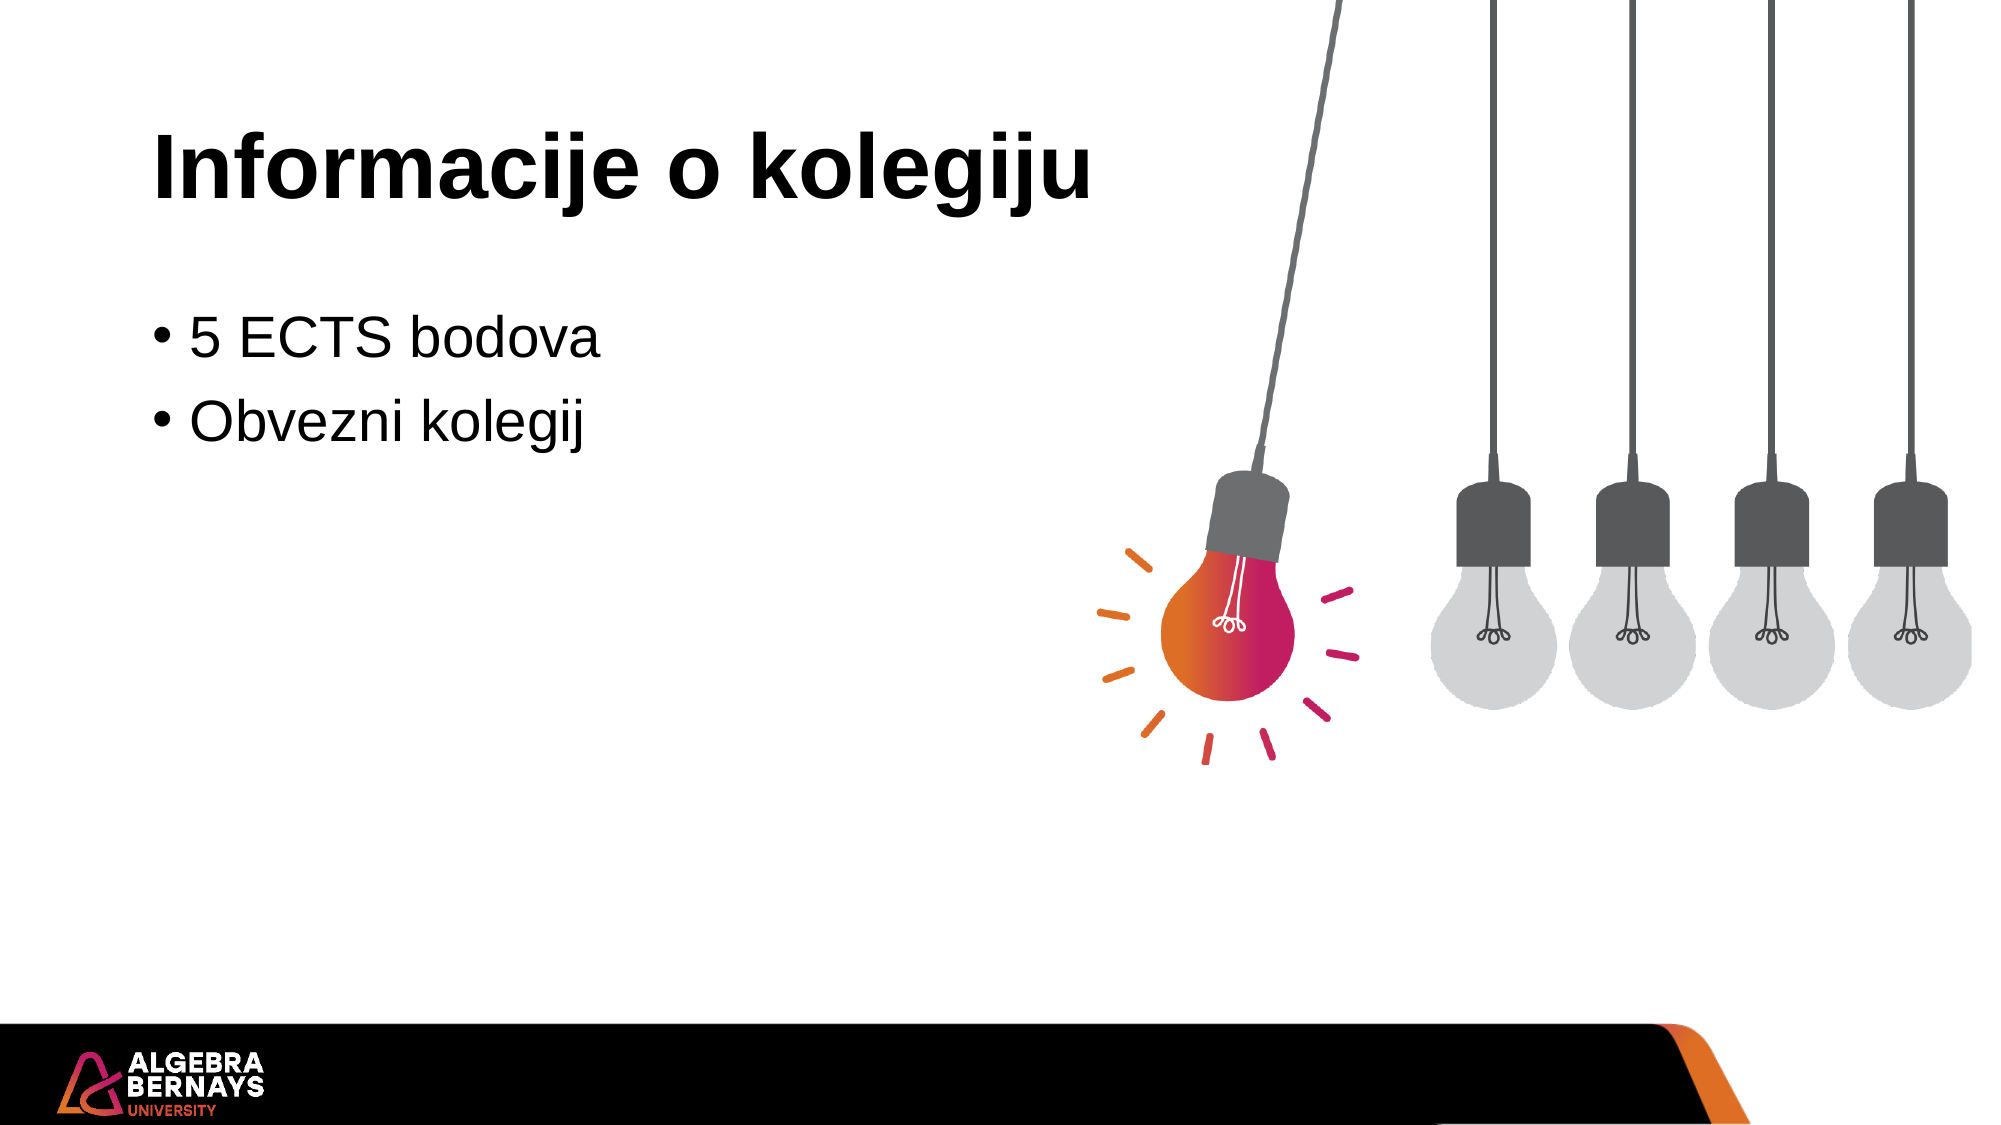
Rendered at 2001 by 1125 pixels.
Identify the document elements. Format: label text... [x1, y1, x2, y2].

list 5 ECTS bodova Obvezni kolegij [137, 299, 1863, 1014]
picture [0, 1023, 1958, 1125]
picture [1096, 0, 1972, 765]
title Informacije o kolegiju [137, 59, 1096, 278]
